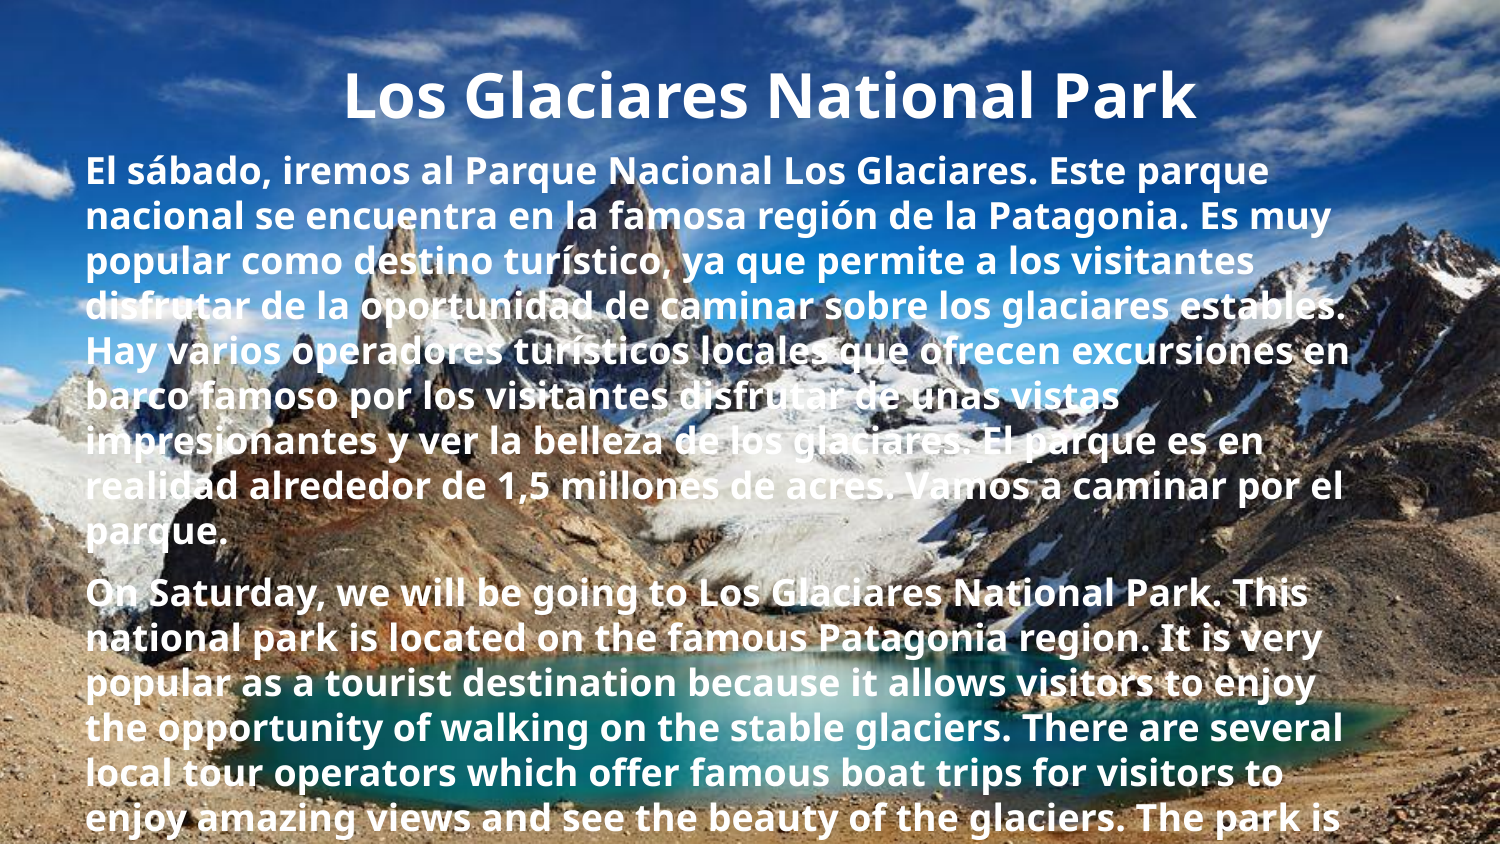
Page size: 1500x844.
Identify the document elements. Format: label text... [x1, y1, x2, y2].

text_box Los Glaciares National Park El sábado, iremos al Parque Nacional Los Glaciares. Este parque nacional se encuentra en la famosa región de la Patagonia. Es muy popular como destino turístico, ya que permite a los visitantes disfrutar de la oportunidad de caminar sobre los glaciares estables. Hay varios operadores turísticos locales que ofrecen excursiones en barco famoso por los visitantes disfrutar de unas vistas impresionantes y ver la belleza de los glaciares. El parque es en realidad alrededor de 1,5 millones de acres. Vamos a caminar por el parque. On Saturday, we will be going to Los Glaciares National Park. This national park is located on the famous Patagonia region. It is very popular as a tourist destination because it allows visitors to enjoy the opportunity of walking on the stable glaciers. There are several local tour operators which offer famous boat trips for visitors to enjoy amazing views and see the beauty of the glaciers. The park is actually around 1.5 million acres. We are going to walk through the park. [69, 40, 1397, 844]
text_box [0, 0, 1500, 844]
